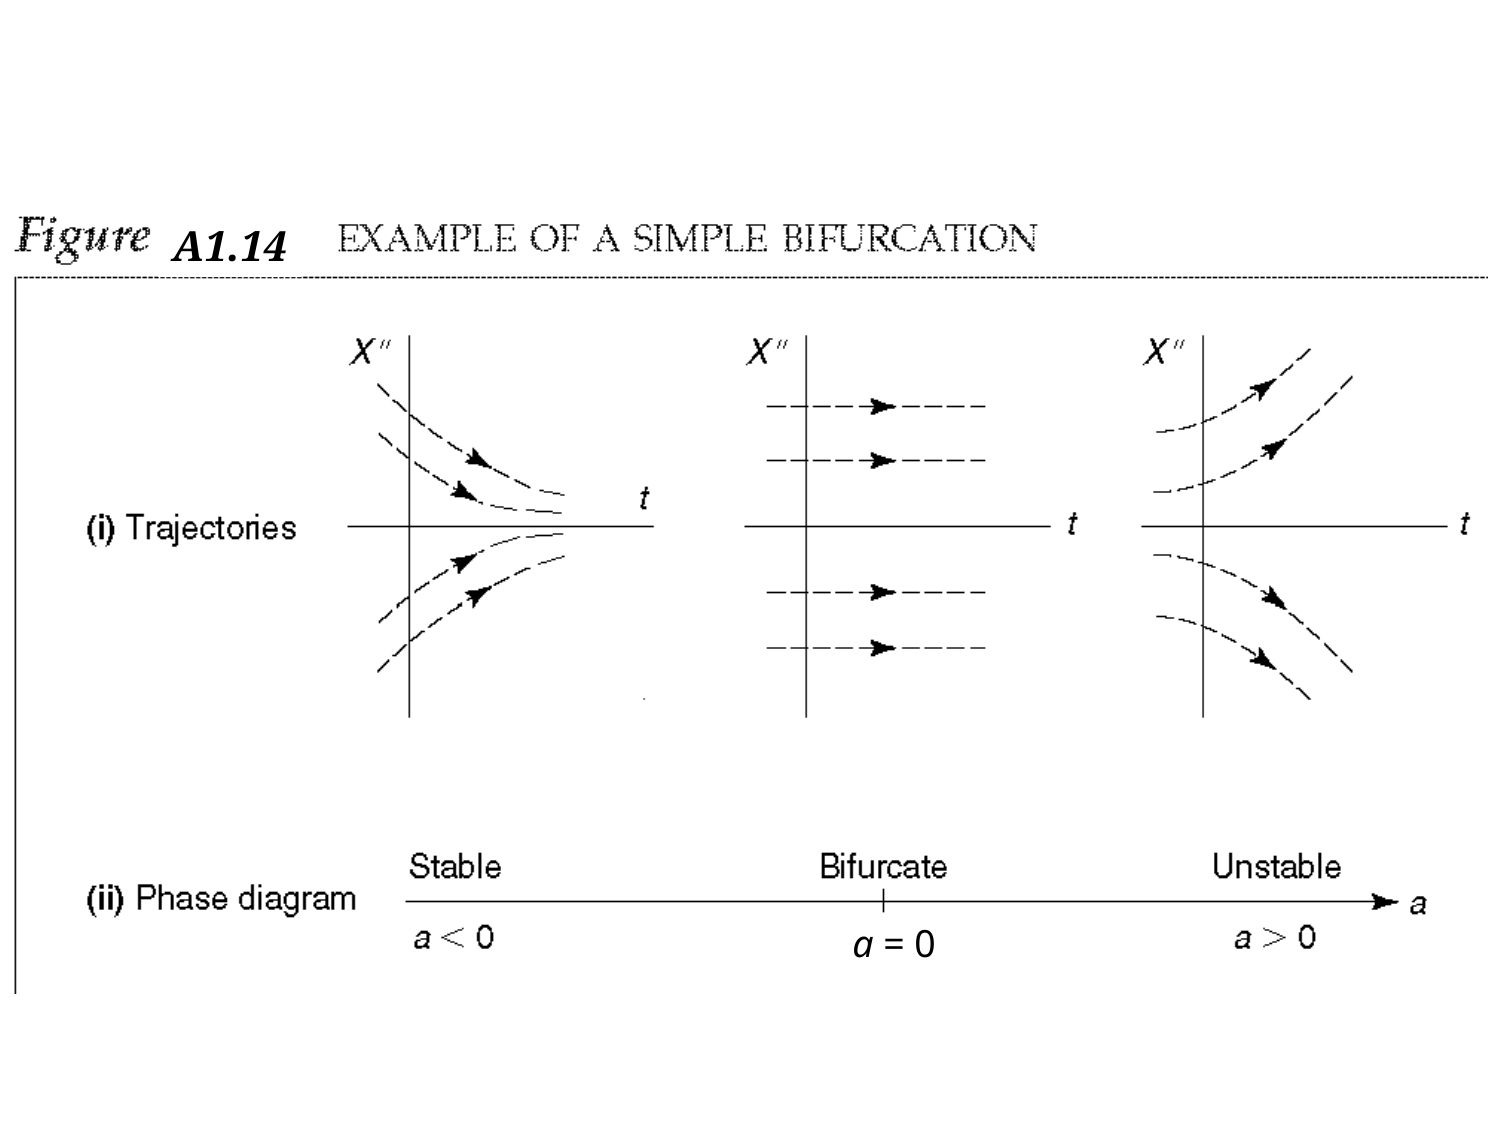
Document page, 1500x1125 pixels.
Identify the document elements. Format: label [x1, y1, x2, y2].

picture [0, 205, 1488, 995]
